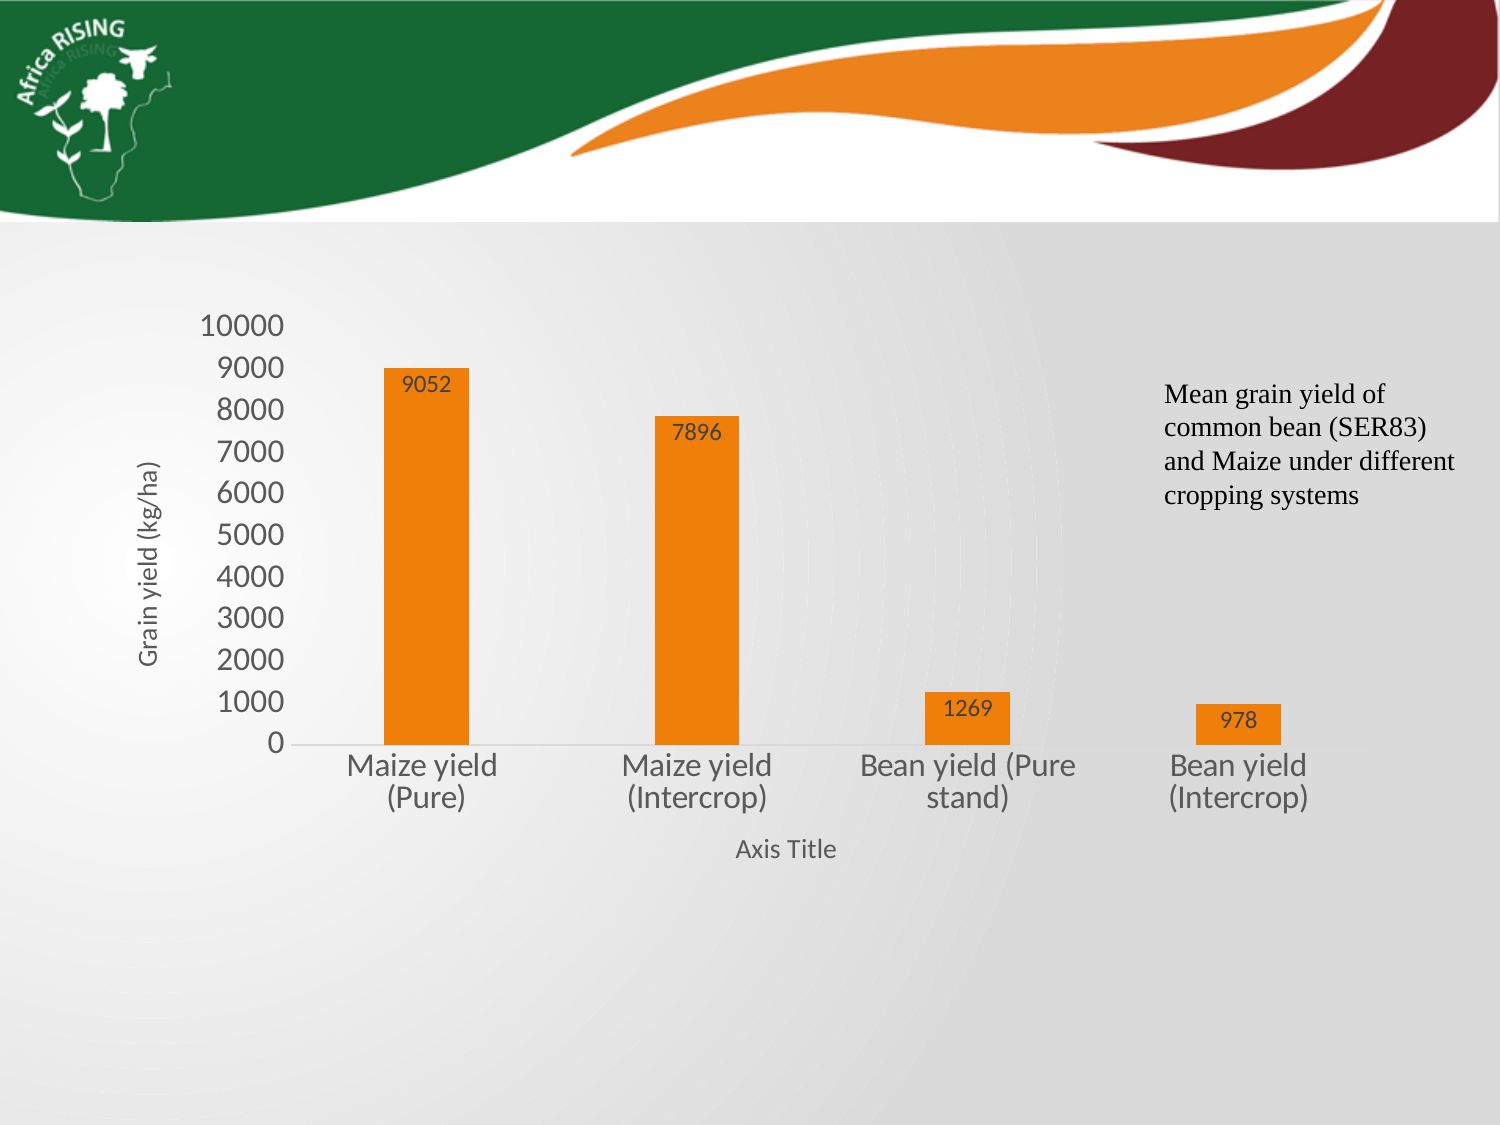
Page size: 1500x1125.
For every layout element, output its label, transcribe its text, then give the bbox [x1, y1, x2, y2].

picture [0, 0, 1499, 222]
text_box Mean grain yield of common bean (SER83) and Maize under different cropping systems [1411, 367, 1477, 518]
chart [99, 299, 1401, 901]
